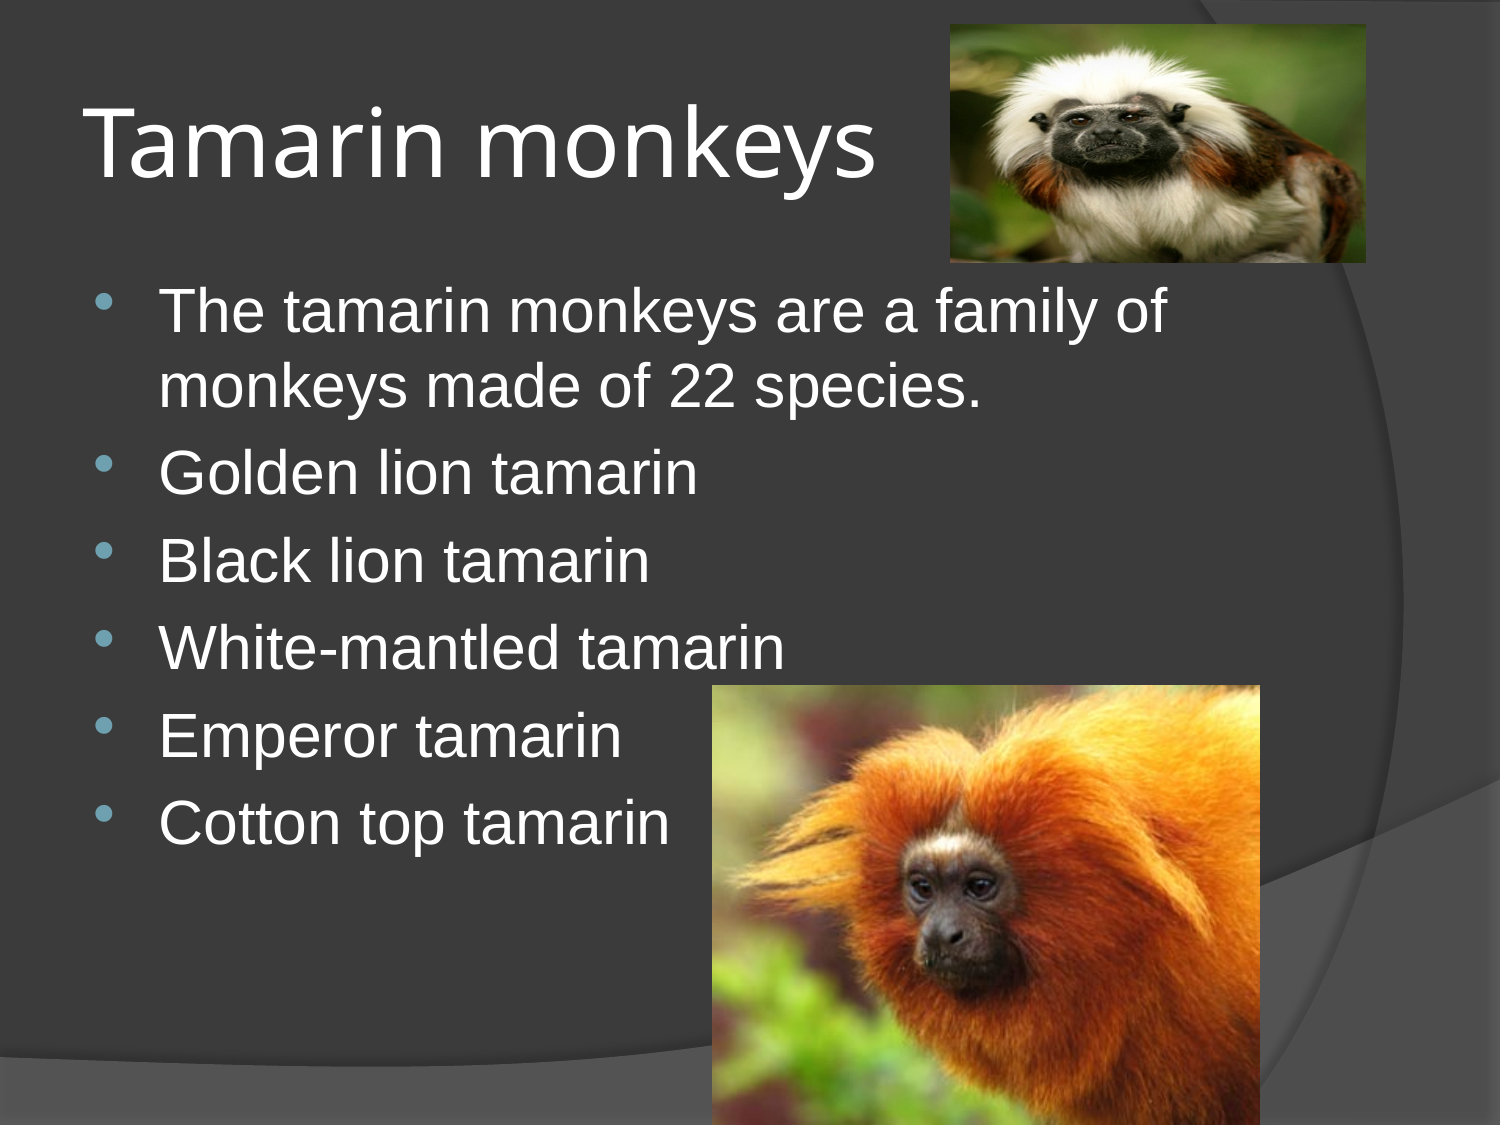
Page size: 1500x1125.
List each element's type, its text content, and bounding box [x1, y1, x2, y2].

picture [712, 685, 1260, 1125]
picture [949, 24, 1366, 263]
list The tamarin monkeys are a family of monkeys made of 22 species. Golden lion tamarin Black lion tamarin White-mantled tamarin Emperor tamarin Cotton top tamarin [75, 262, 1300, 1005]
title Tamarin monkeys [75, 45, 940, 233]
